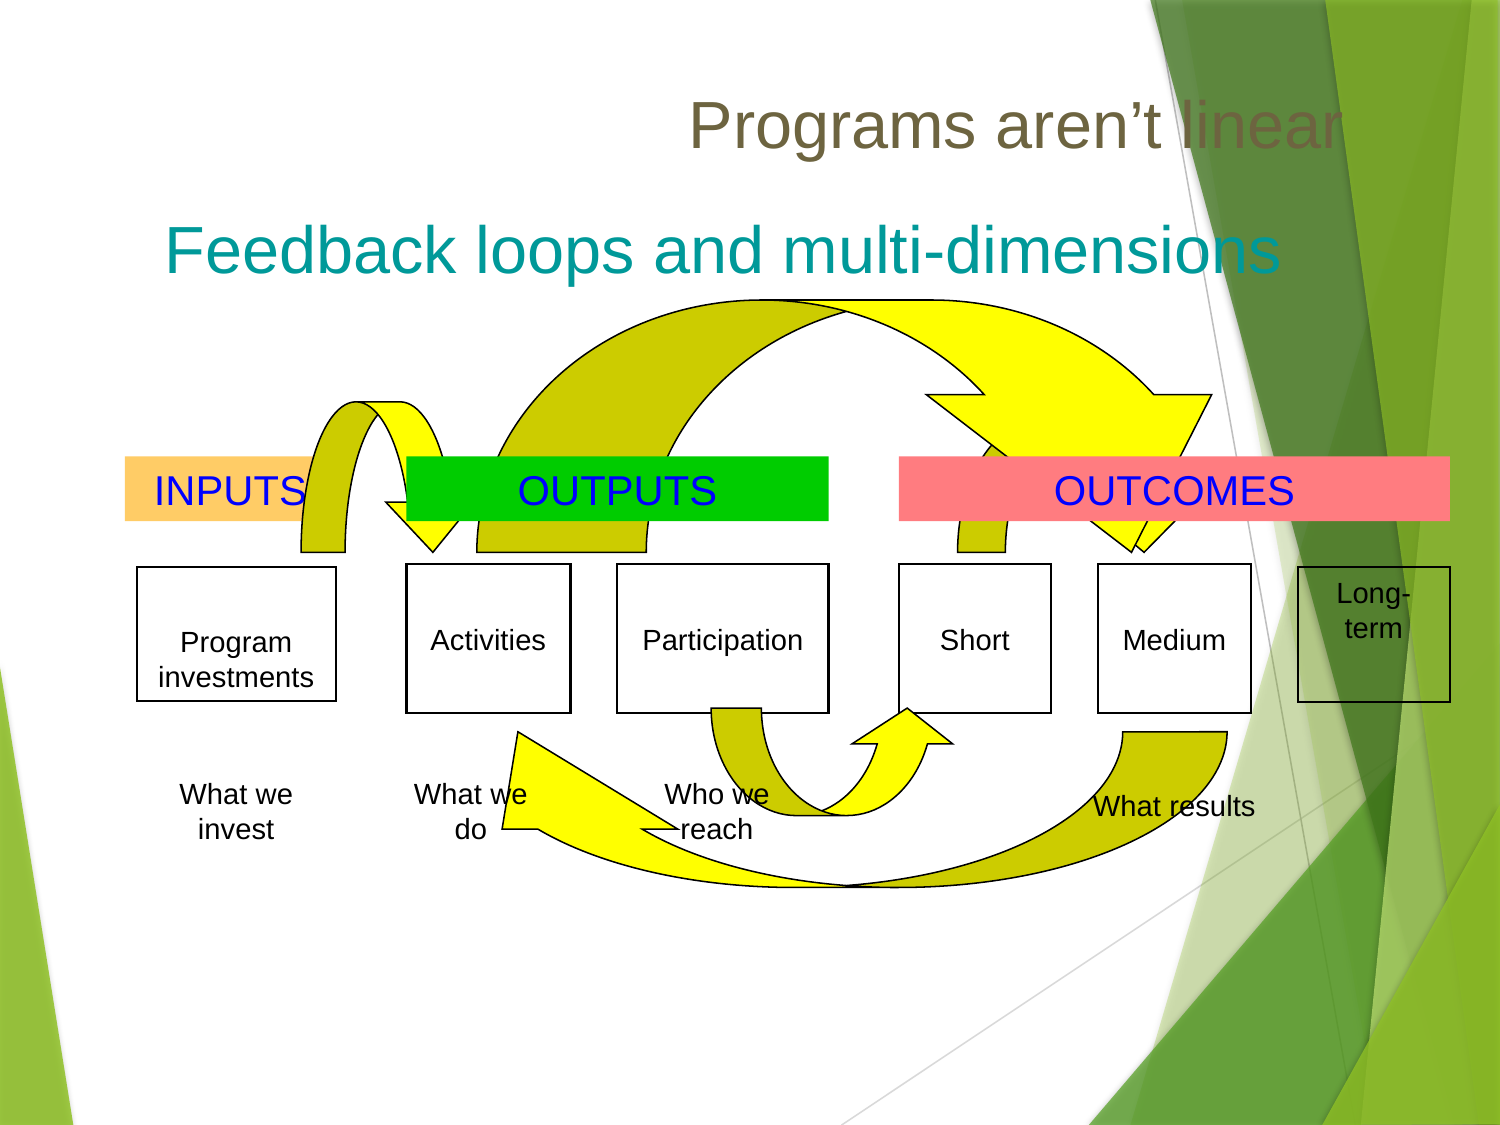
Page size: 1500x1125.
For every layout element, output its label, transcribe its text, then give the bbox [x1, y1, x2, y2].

text_box [1092, 522, 1147, 553]
text_box [1136, 522, 1174, 553]
text_box [301, 401, 443, 553]
text_box Programs aren’t linear [662, 74, 1375, 170]
text_box Medium [1098, 564, 1251, 714]
text_box OUTCOMES [898, 456, 1450, 522]
text_box [385, 502, 458, 553]
text_box Long-term [1297, 567, 1450, 702]
text_box [512, 731, 1154, 888]
text_box Participation [617, 564, 829, 714]
text_box INPUTS [124, 456, 313, 522]
text_box Feedback loops and multi-dimensions [149, 199, 1338, 388]
text_box OUTPUTS [406, 456, 829, 522]
text_box [926, 388, 1212, 456]
text_box Short [898, 564, 1052, 714]
text_box What we invest [160, 767, 313, 853]
text_box Program investments [136, 566, 336, 701]
text_box [794, 708, 953, 816]
text_box What results [898, 779, 1450, 830]
text_box What we do [394, 767, 548, 853]
text_box Who we reach [640, 767, 794, 853]
text_box Activities [406, 564, 571, 714]
